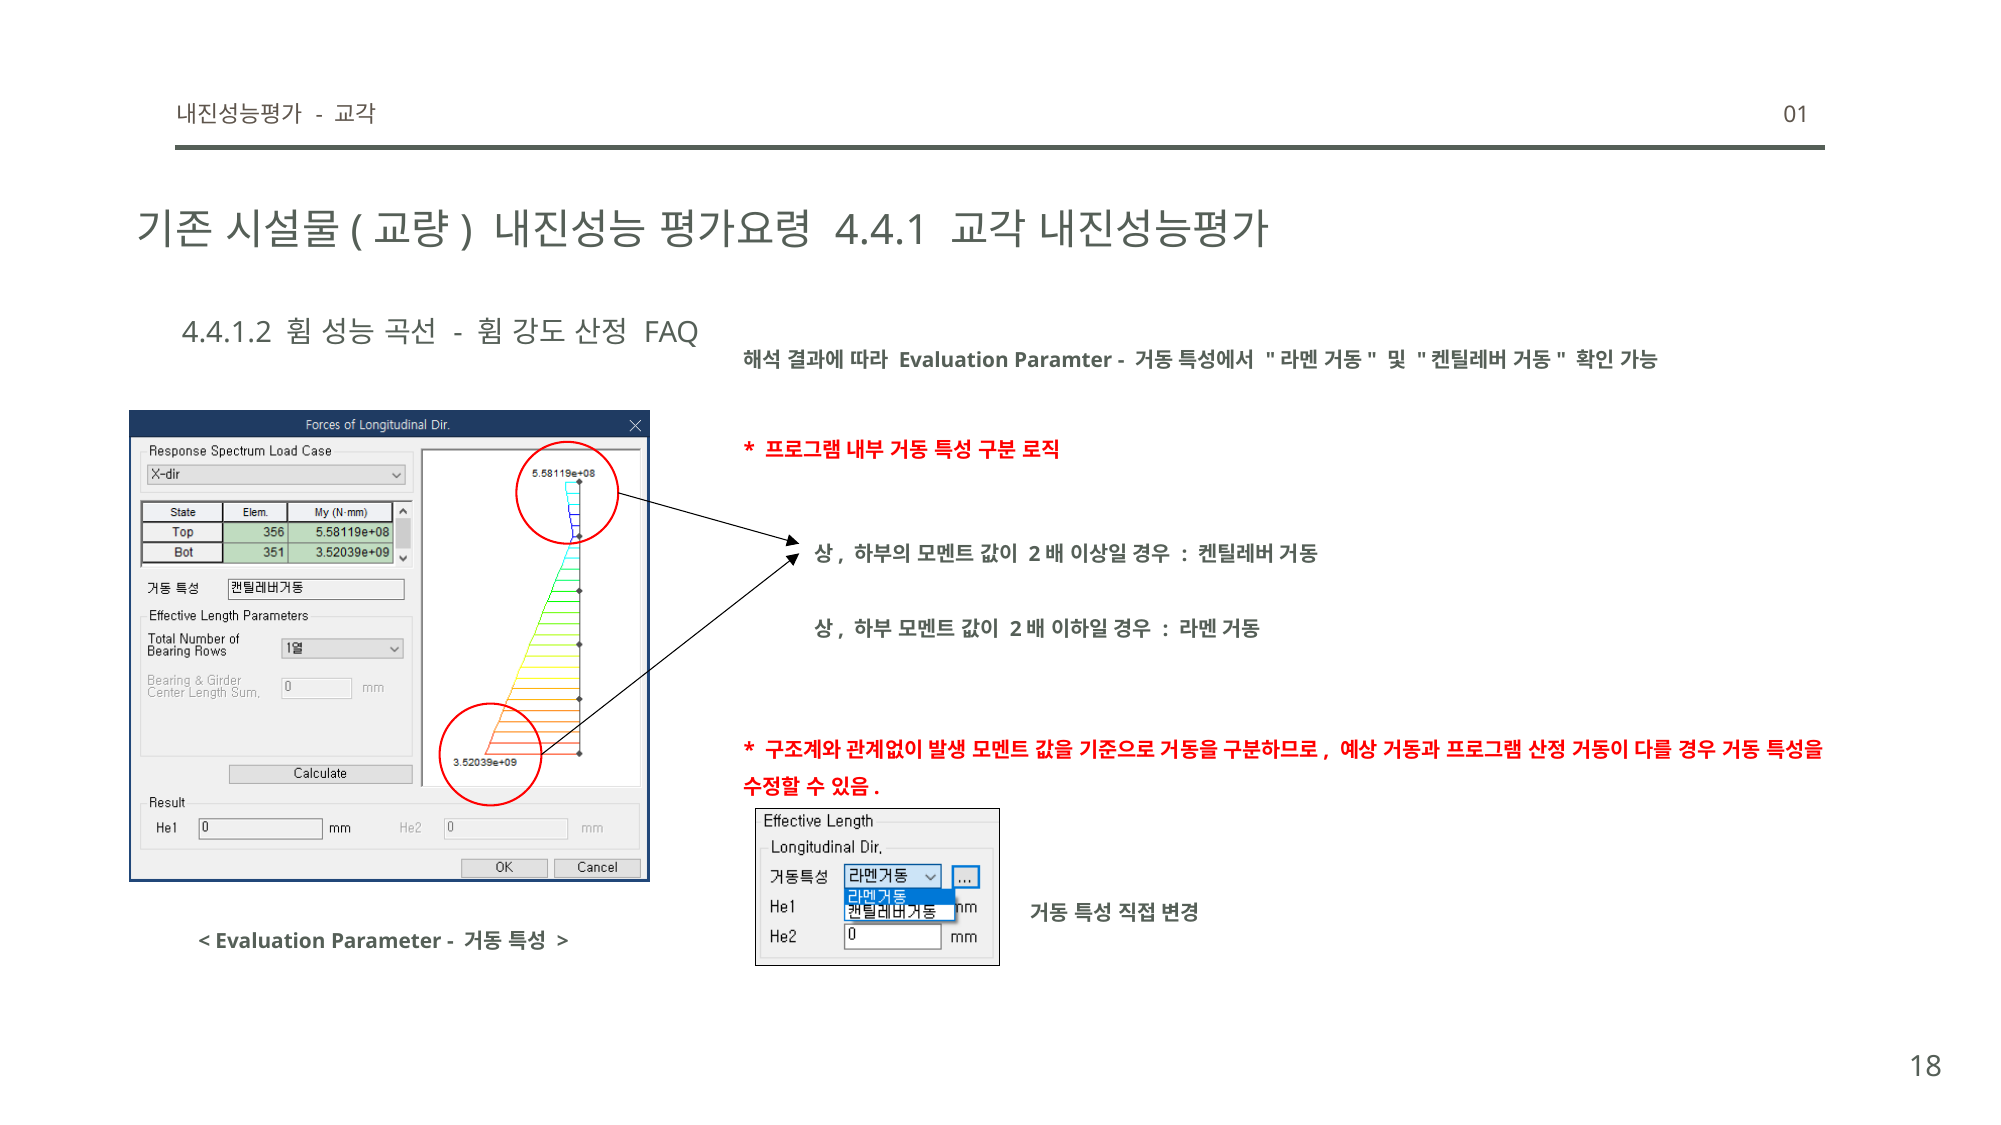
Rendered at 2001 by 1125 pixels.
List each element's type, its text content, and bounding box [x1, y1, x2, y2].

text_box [167, 91, 1825, 135]
text_box * 구조계와 관계없이 발생 모멘트 값을 기준으로 거동을 구분하므로, 예상 거동과 프로그램 산정 거동이 다를 경우 거동 특성을 수정할 수 있음. [728, 716, 1894, 807]
text_box 4.4.1.2 휨 성능 곡선 - 휨 강도 산정 FAQ [167, 288, 769, 357]
text_box 해석 결과에 따라 Evaluation Paramter - 거동 특성에서 "라멘 거동" 및 "켄틸레버 거동" 확인 가능 [728, 326, 1703, 379]
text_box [541, 553, 800, 755]
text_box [618, 492, 800, 544]
text_box 거동 특성 직접 변경 [1015, 879, 1248, 932]
text_box * 프로그램 내부 거동 특성 구분 로직 [728, 417, 1477, 470]
text_box 상, 하부의 모멘트 값이 2배 이상일 경우 : 켄틸레버 거동 상, 하부 모멘트 값이 2배 이하일 경우 : 라멘 거동 [799, 520, 1722, 648]
picture [755, 808, 1000, 966]
text_box 18 [1893, 1039, 1957, 1090]
text_box < Evaluation Parameter - 거동 특성 > [180, 907, 592, 961]
text_box 기존 시설물(교량) 내진성능 평가요령 4.4.1 교각 내진성능평가 [121, 195, 1285, 260]
picture [129, 410, 650, 882]
